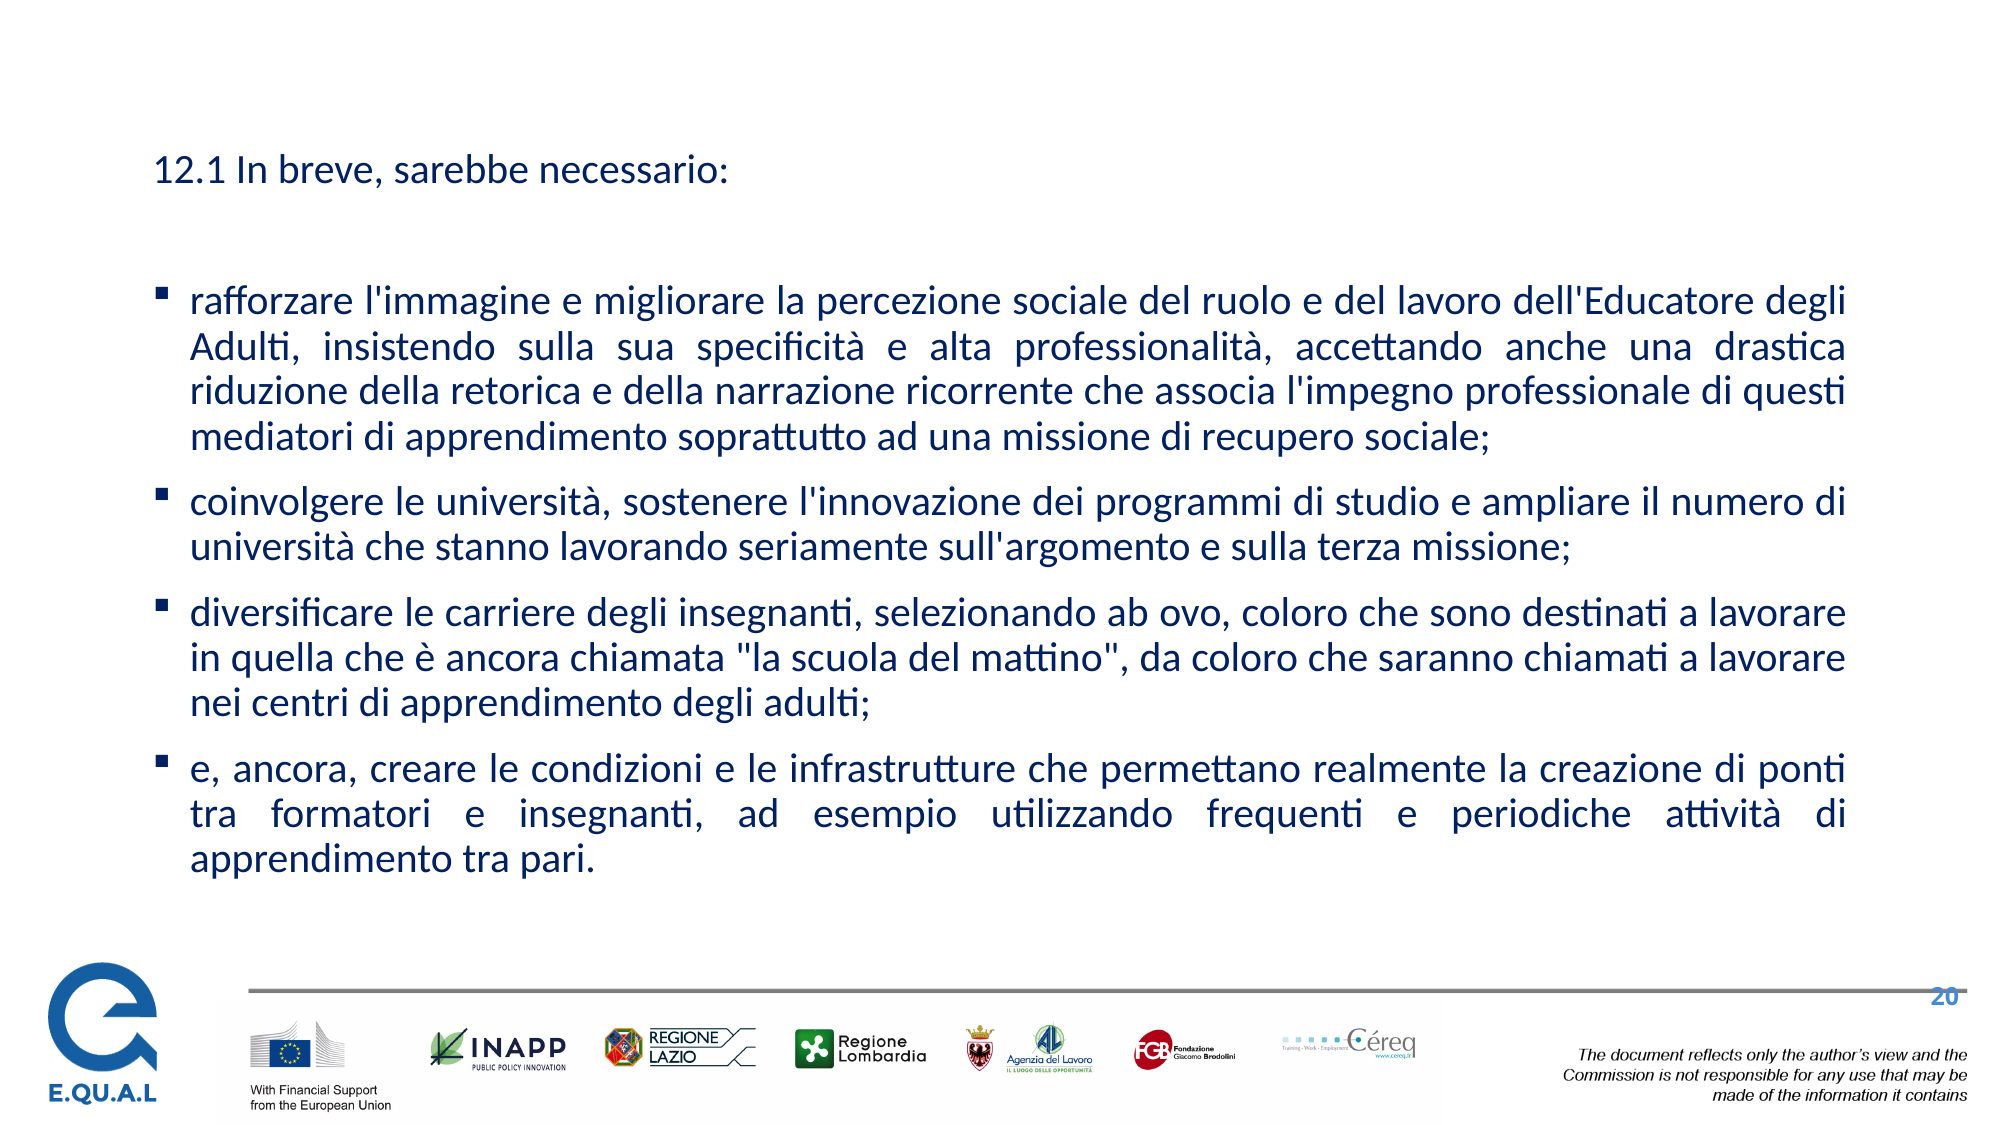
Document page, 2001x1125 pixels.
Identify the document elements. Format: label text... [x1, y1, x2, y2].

list 12.1 In breve, sarebbe necessario: rafforzare l'immagine e migliorare la percezione sociale del ruolo e del lavoro dell'Educatore degli Adulti, insistendo sulla sua specificità e alta professionalità, accettando anche una drastica riduzione della retorica e della narrazione ricorrente che associa l'impegno professionale di questi mediatori di apprendimento soprattutto ad una missione di recupero sociale; coinvolgere le università, sostenere l'innovazione dei programmi di studio e ampliare il numero di università che stanno lavorando seriamente sull'argomento e sulla terza missione; diversificare le carriere degli insegnanti, selezionando ab ovo, coloro che sono destinati a lavorare in quella che è ancora chiamata "la scuola del mattino", da coloro che saranno chiamati a lavorare nei centri di apprendimento degli adulti; e, ancora, creare le condizioni e le infrastrutture che permettano realmente la creazione di ponti tra formatori e insegnanti, ad esempio utilizzando frequenti e periodiche attività di apprendimento tra pari. [137, 139, 1863, 963]
picture [0, 943, 2000, 1125]
